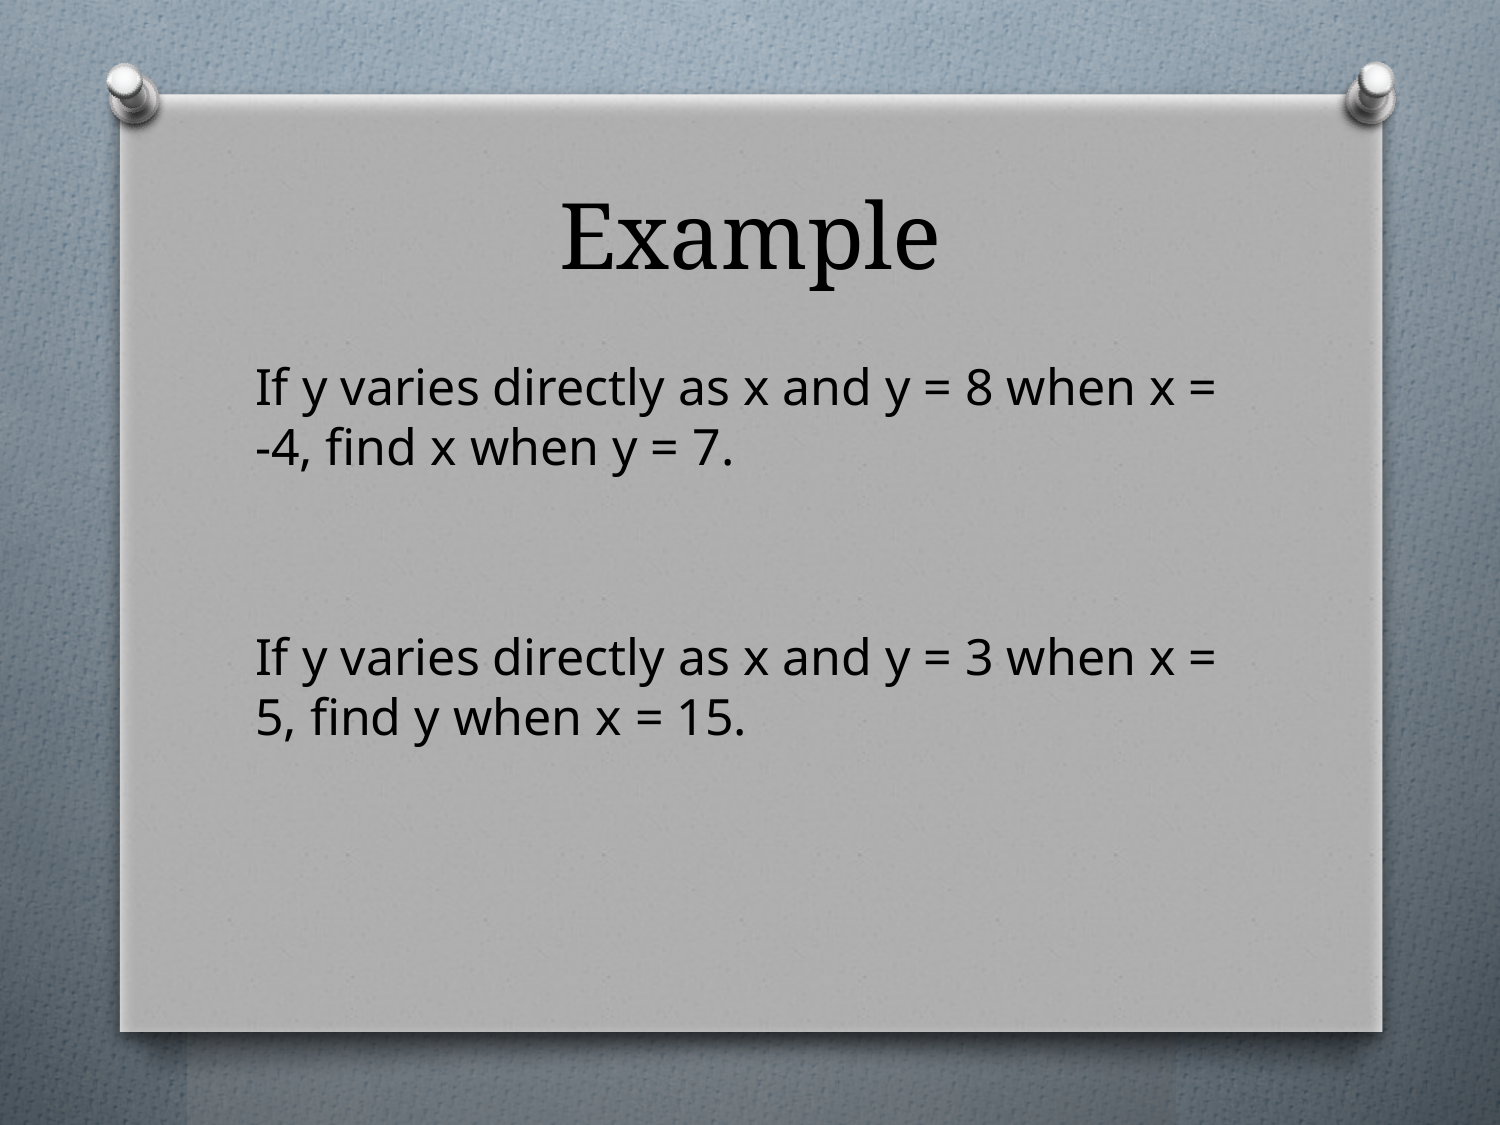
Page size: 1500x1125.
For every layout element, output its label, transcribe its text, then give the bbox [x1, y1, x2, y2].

picture [1317, 35, 1439, 156]
title Example [179, 134, 1323, 332]
picture [75, 29, 198, 153]
list If y varies directly as x and y = 8 when x = -4, find x when y = 7. If y varies directly as x and y = 3 when x = 5, find y when x = 15. [240, 347, 1257, 939]
